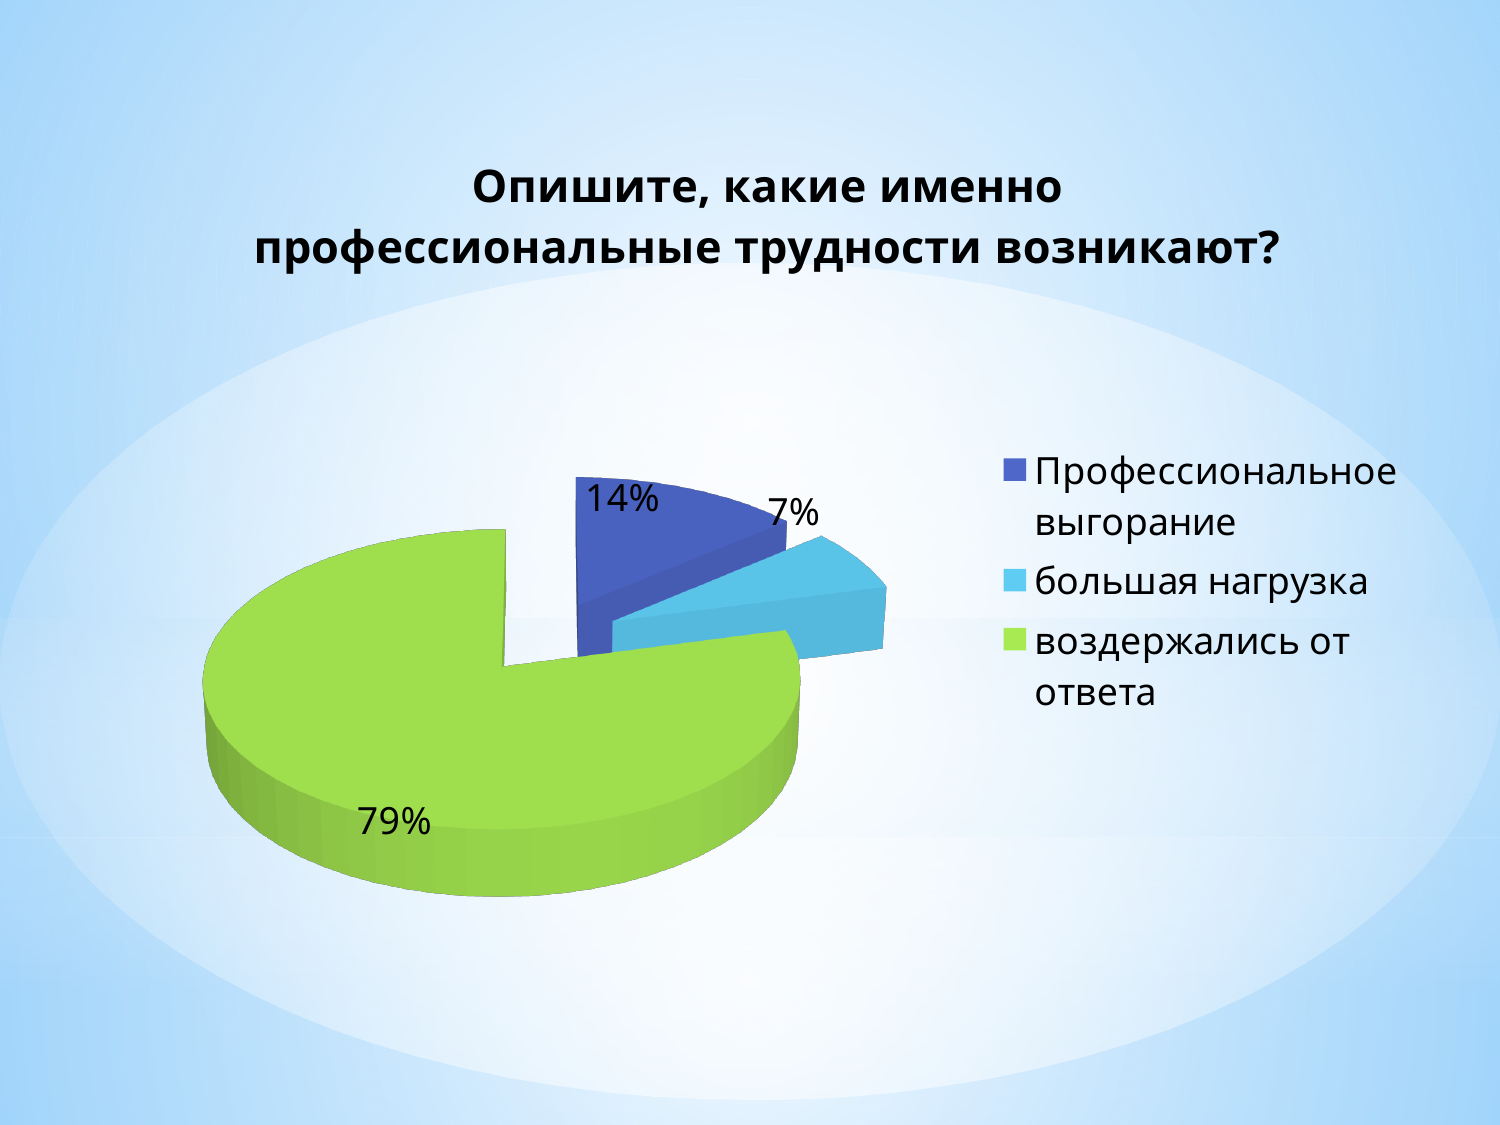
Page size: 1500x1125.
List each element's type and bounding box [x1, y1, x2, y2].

chart [111, 113, 1424, 1047]
